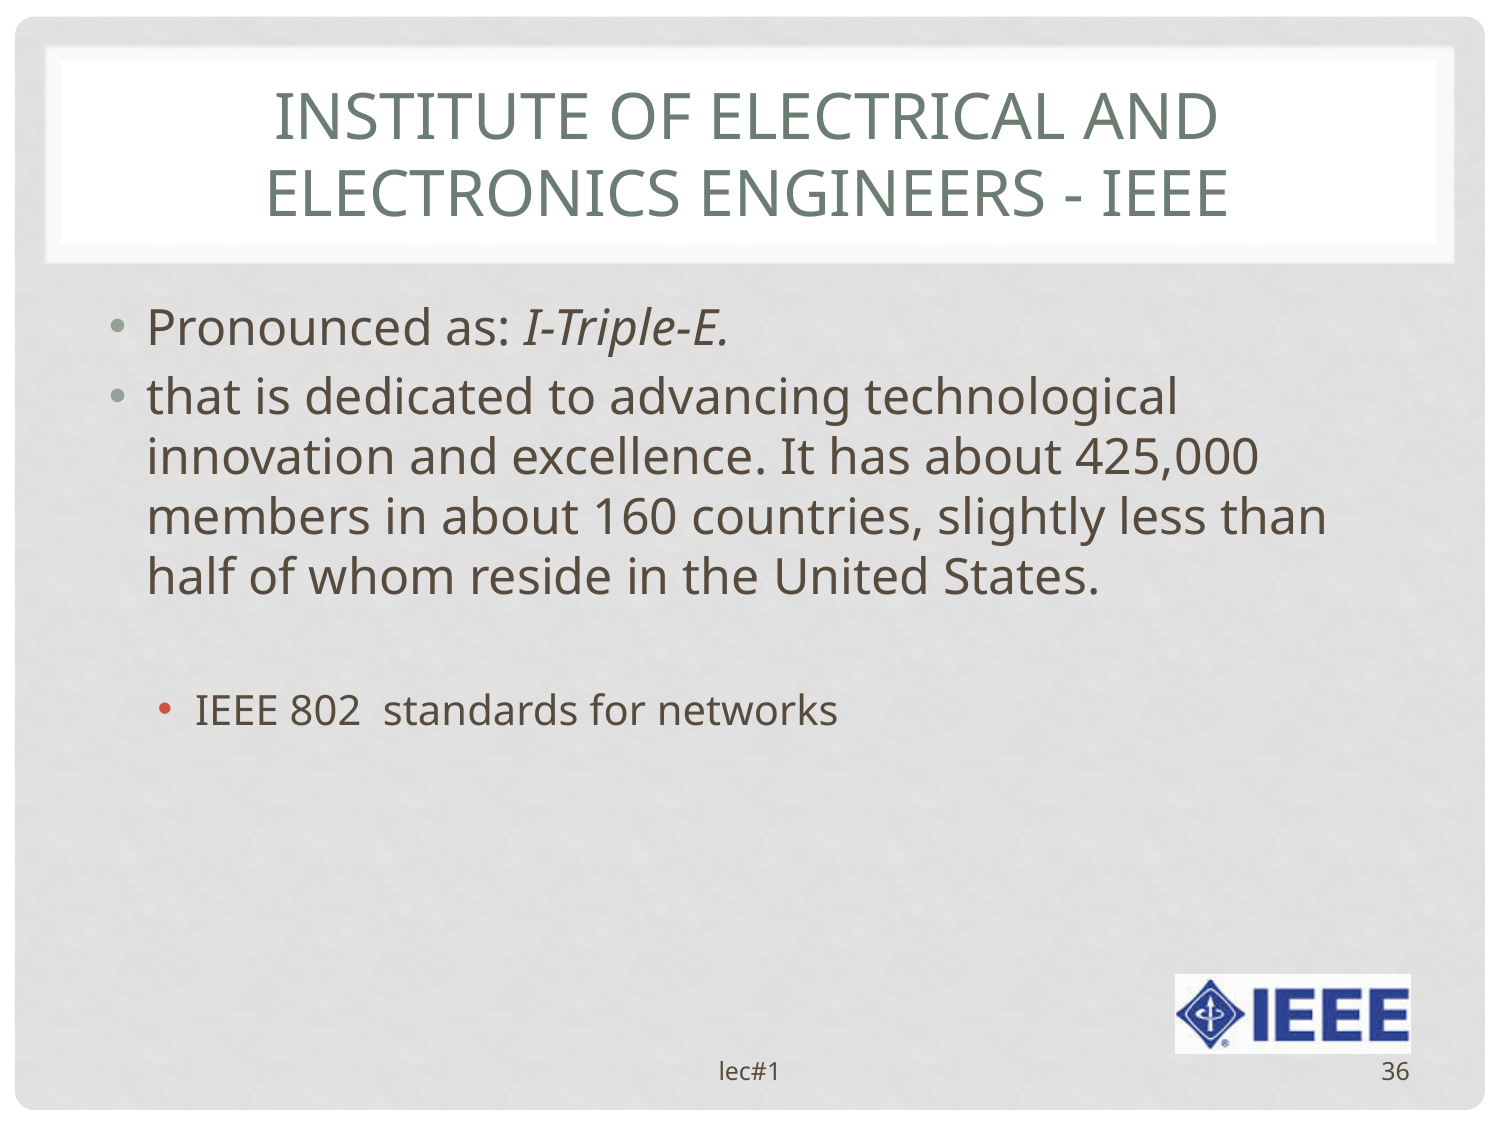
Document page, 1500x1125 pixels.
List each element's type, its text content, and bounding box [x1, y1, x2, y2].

footer lec#1 [512, 1042, 988, 1103]
title Institute of Electrical and Electronics Engineers - IEEE [69, 66, 1425, 238]
list Pronounced as: I-Triple-E. that is dedicated to advancing technological innovation and excellence. It has about 425,000 members in about 160 countries, slightly less than half of whom reside in the United States. IEEE 802 standards for networks [75, 287, 1425, 1005]
picture [1174, 974, 1412, 1054]
slide_number 36 [1074, 1042, 1425, 1103]
